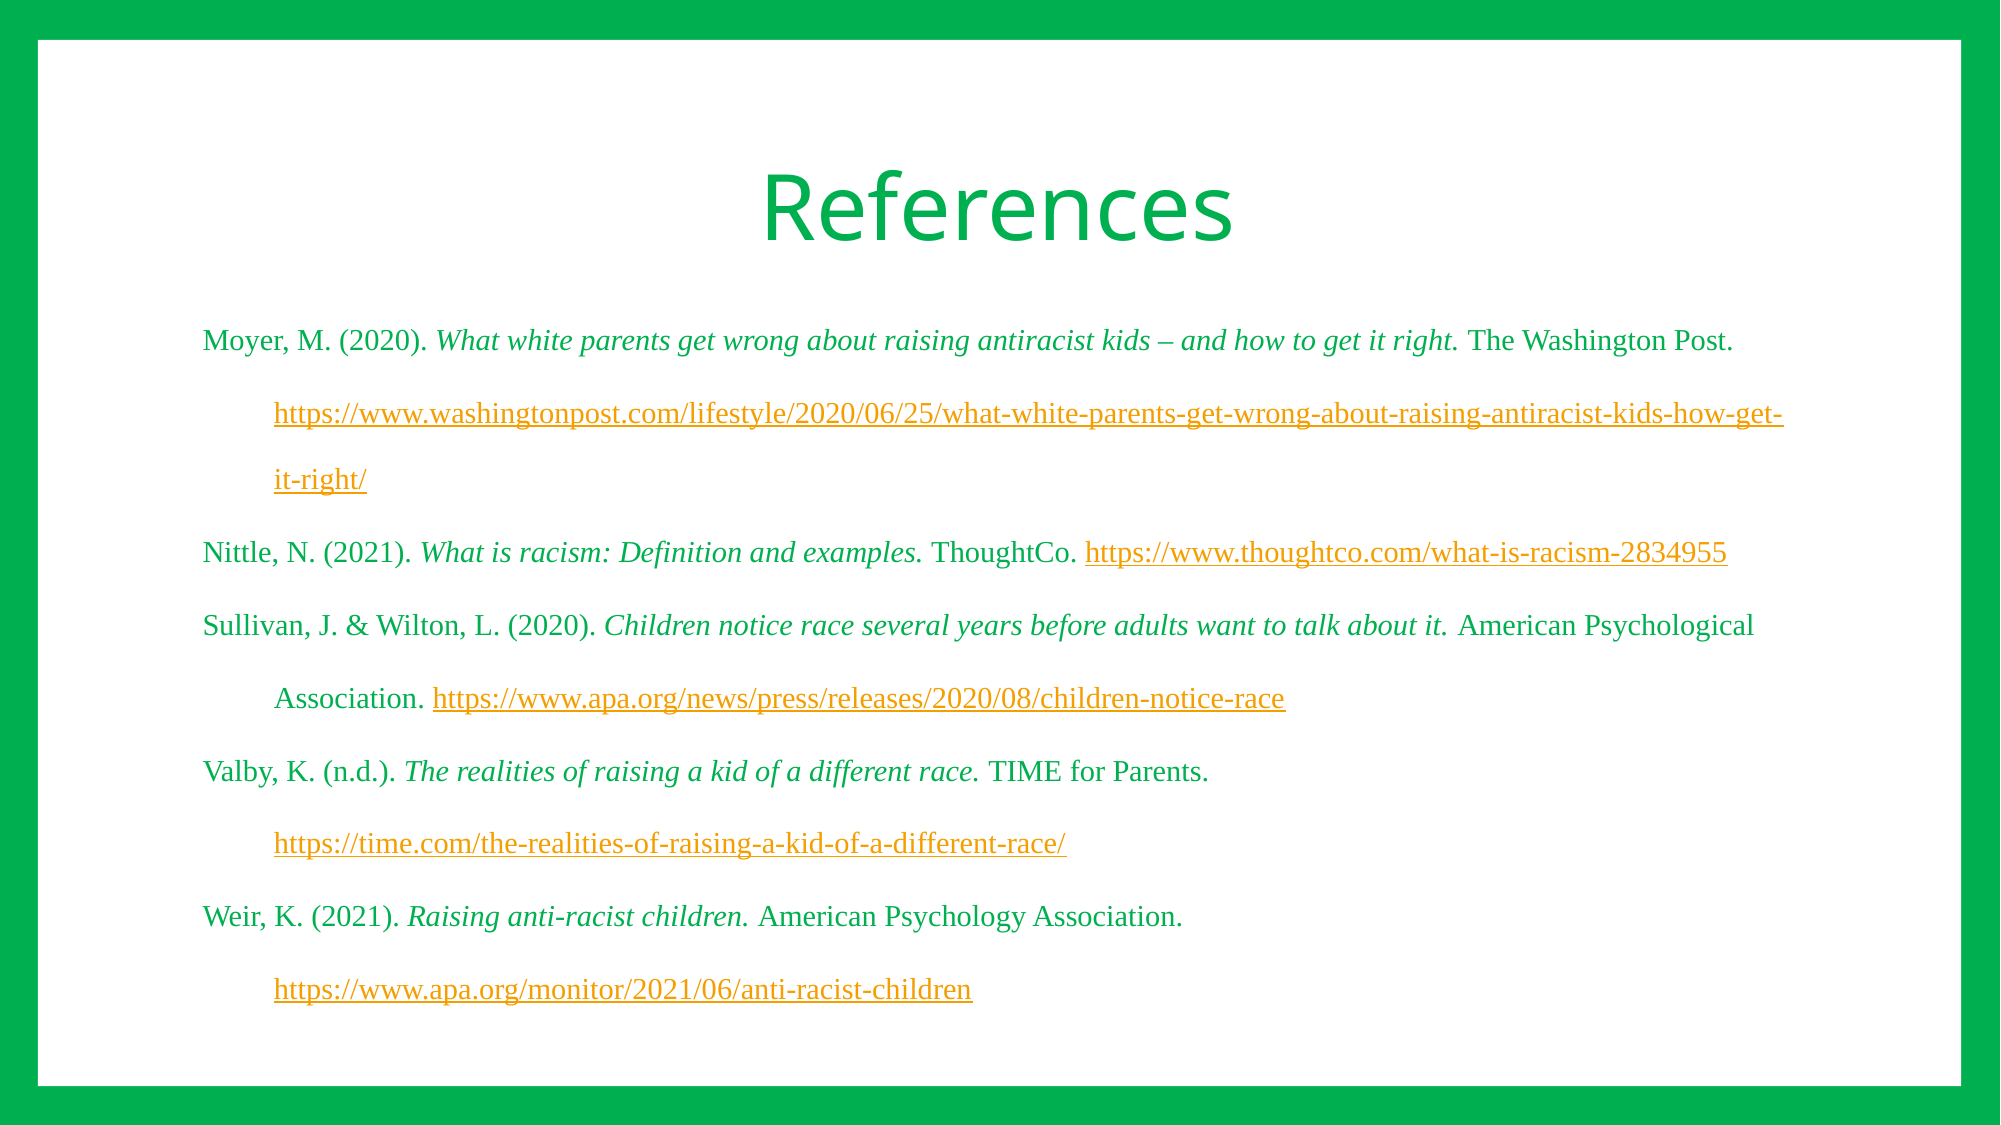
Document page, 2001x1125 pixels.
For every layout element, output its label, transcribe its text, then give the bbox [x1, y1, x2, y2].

list Moyer, M. (2020). What white parents get wrong about raising antiracist kids – and how to get it right. The Washington Post. https://www.washingtonpost.com/lifestyle/2020/06/25/what-white-parents-get-wrong-about-raising-antiracist-kids-how-get-it-right/ Nittle, N. (2021). What is racism: Definition and examples. ThoughtCo. https://www.thoughtco.com/what-is-racism-2834955 Sullivan, J. & Wilton, L. (2020). Children notice race several years before adults want to talk about it. American Psychological Association. https://www.apa.org/news/press/releases/2020/08/children-notice-race Valby, K. (n.d.). The realities of raising a kid of a different race. TIME for Parents. https://time.com/the-realities-of-raising-a-kid-of-a-different-race/ Weir, K. (2021). Raising anti-racist children. American Psychology Association. https://www.apa.org/monitor/2021/06/anti-racist-children [187, 276, 1808, 1000]
title References [187, 99, 1808, 276]
